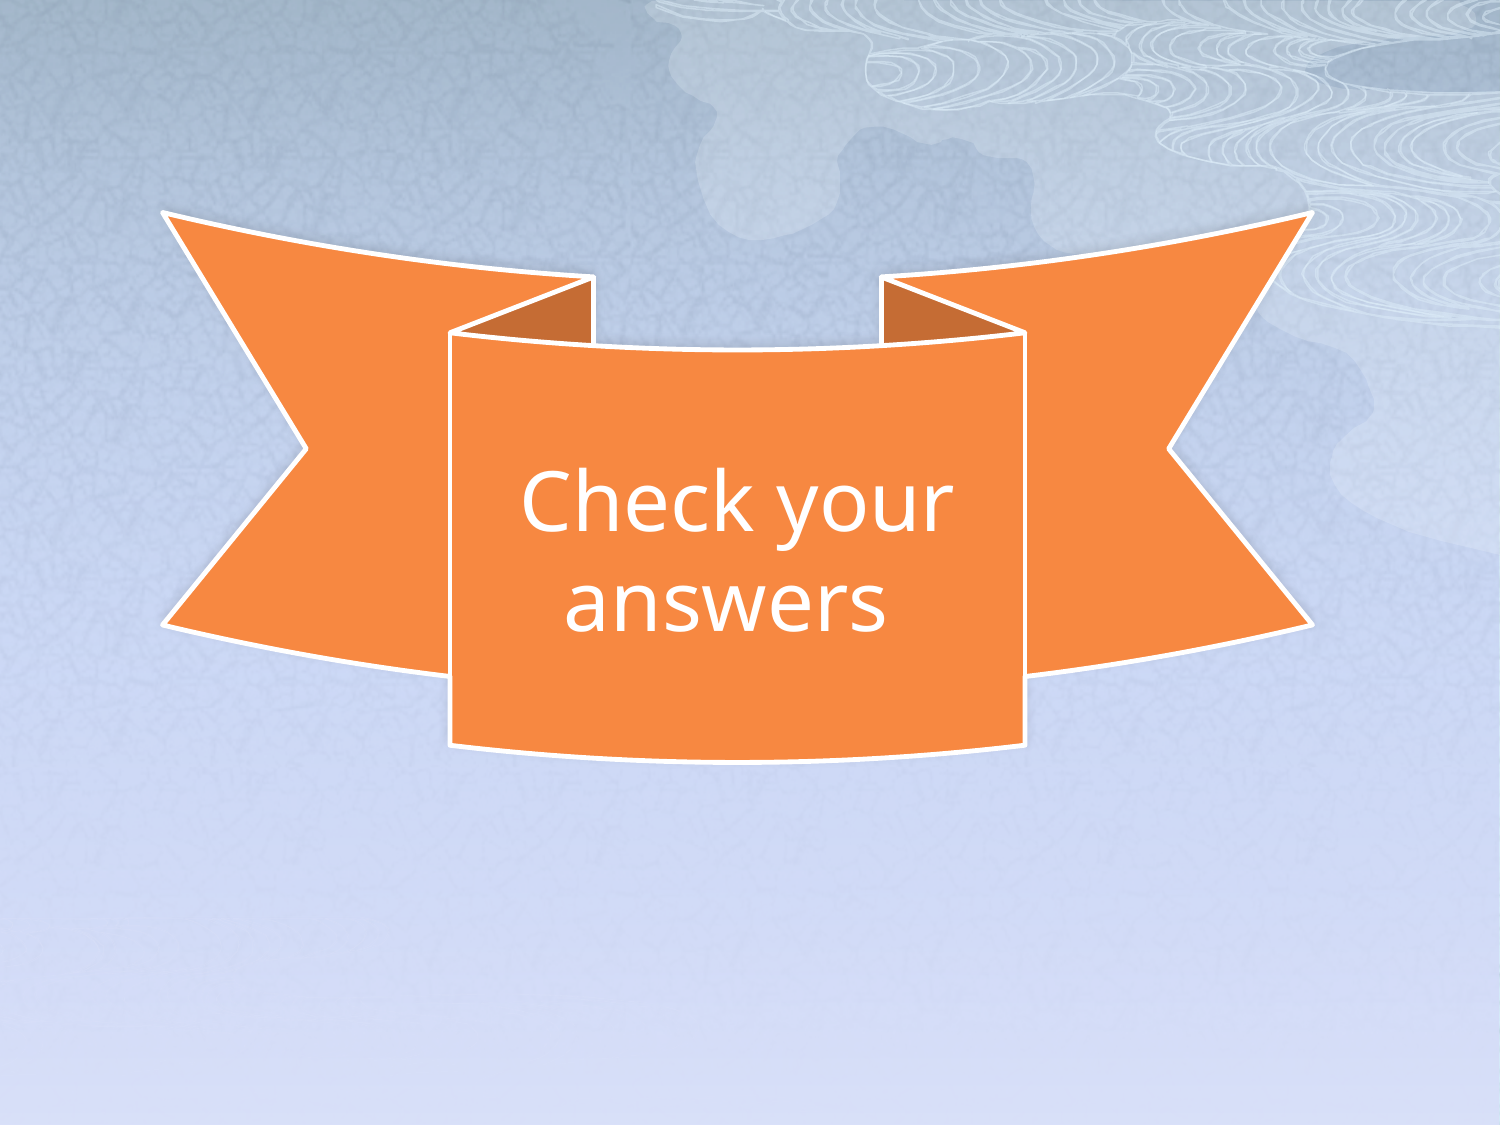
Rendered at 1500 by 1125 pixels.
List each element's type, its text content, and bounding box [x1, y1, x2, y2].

text_box Check your answers [160, 210, 1315, 765]
